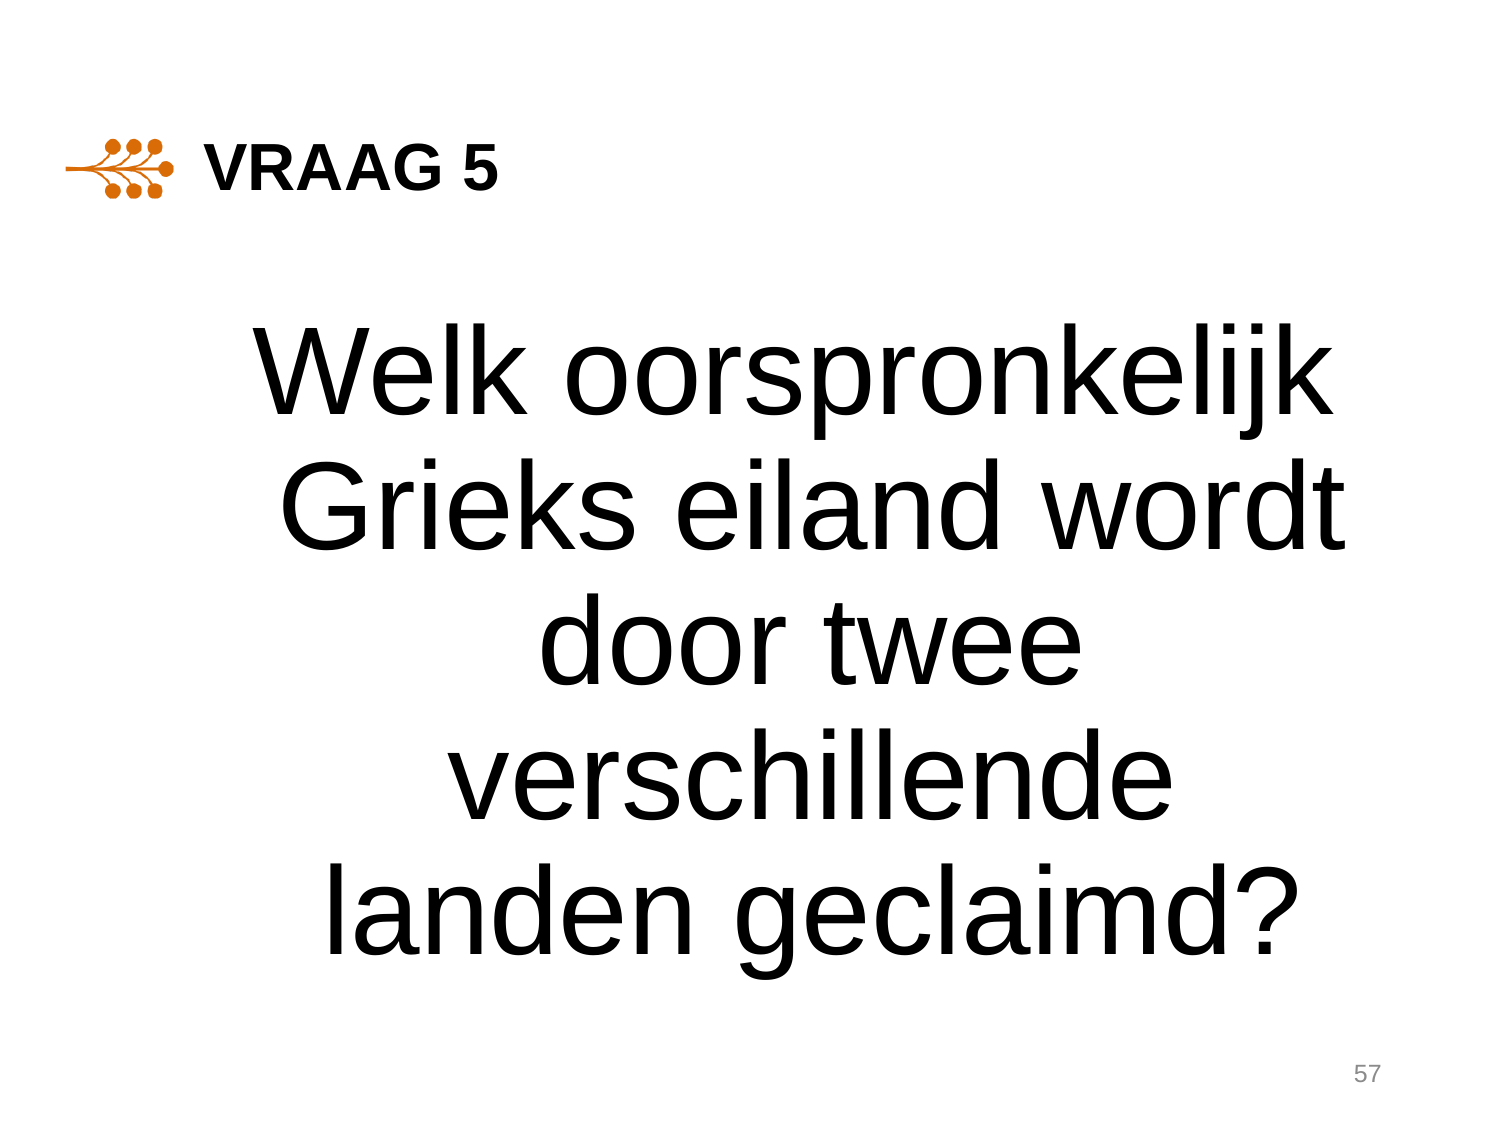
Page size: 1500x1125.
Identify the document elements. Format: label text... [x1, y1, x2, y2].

slide_number 57 [1059, 1042, 1397, 1103]
list Welk oorspronkelijk Grieks eiland wordt door twee verschillende landen geclaimd? [190, 299, 1397, 1014]
title Vraag 5 [188, 59, 1397, 278]
picture [65, 138, 174, 199]
